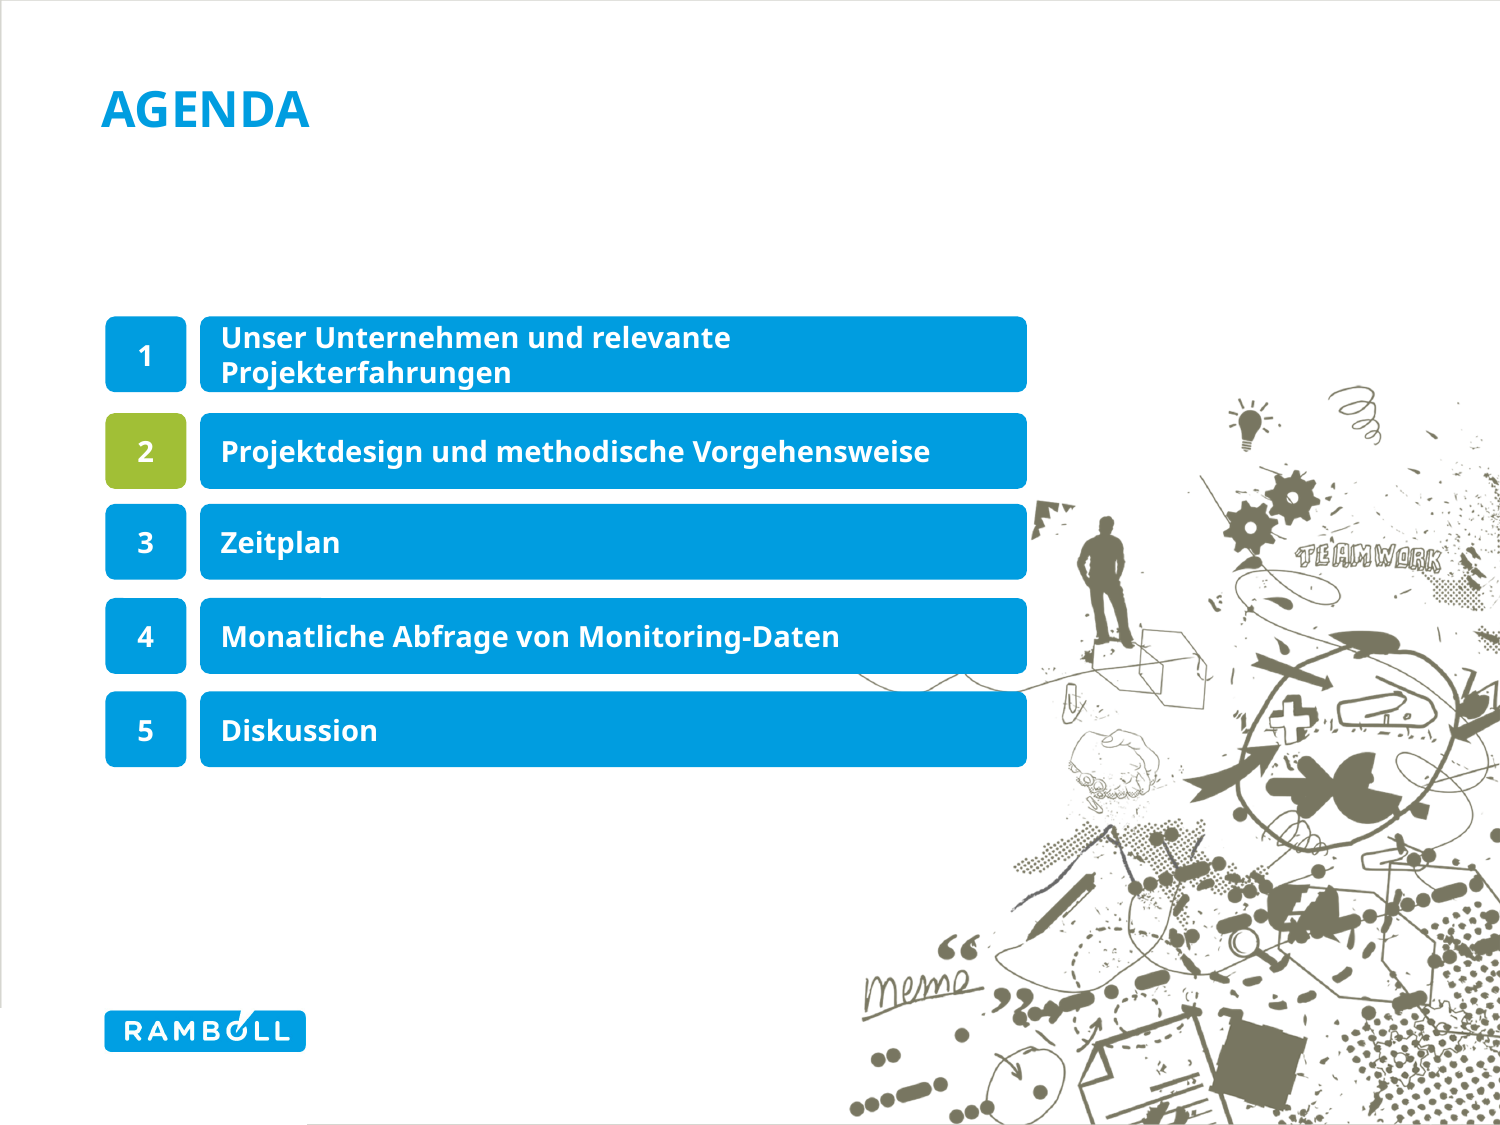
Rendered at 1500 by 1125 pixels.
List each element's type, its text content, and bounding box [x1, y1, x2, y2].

text_box 5 [103, 689, 189, 770]
text_box 2 [103, 410, 189, 491]
text_box 4 [103, 595, 189, 676]
text_box Projektdesign und methodische Vorgehensweise [198, 410, 1030, 491]
text_box Diskussion [198, 689, 1030, 770]
text_box Zeitplan [198, 501, 1030, 582]
text_box 3 [103, 501, 189, 582]
text_box Unser Unternehmen und relevante Projekterfahrungen [198, 314, 1030, 395]
text_box 1 [103, 314, 189, 395]
text_box Monatliche Abfrage von Monitoring-Daten [198, 595, 1030, 676]
title AGENDA [101, 73, 1401, 266]
picture [0, 0, 1500, 1125]
